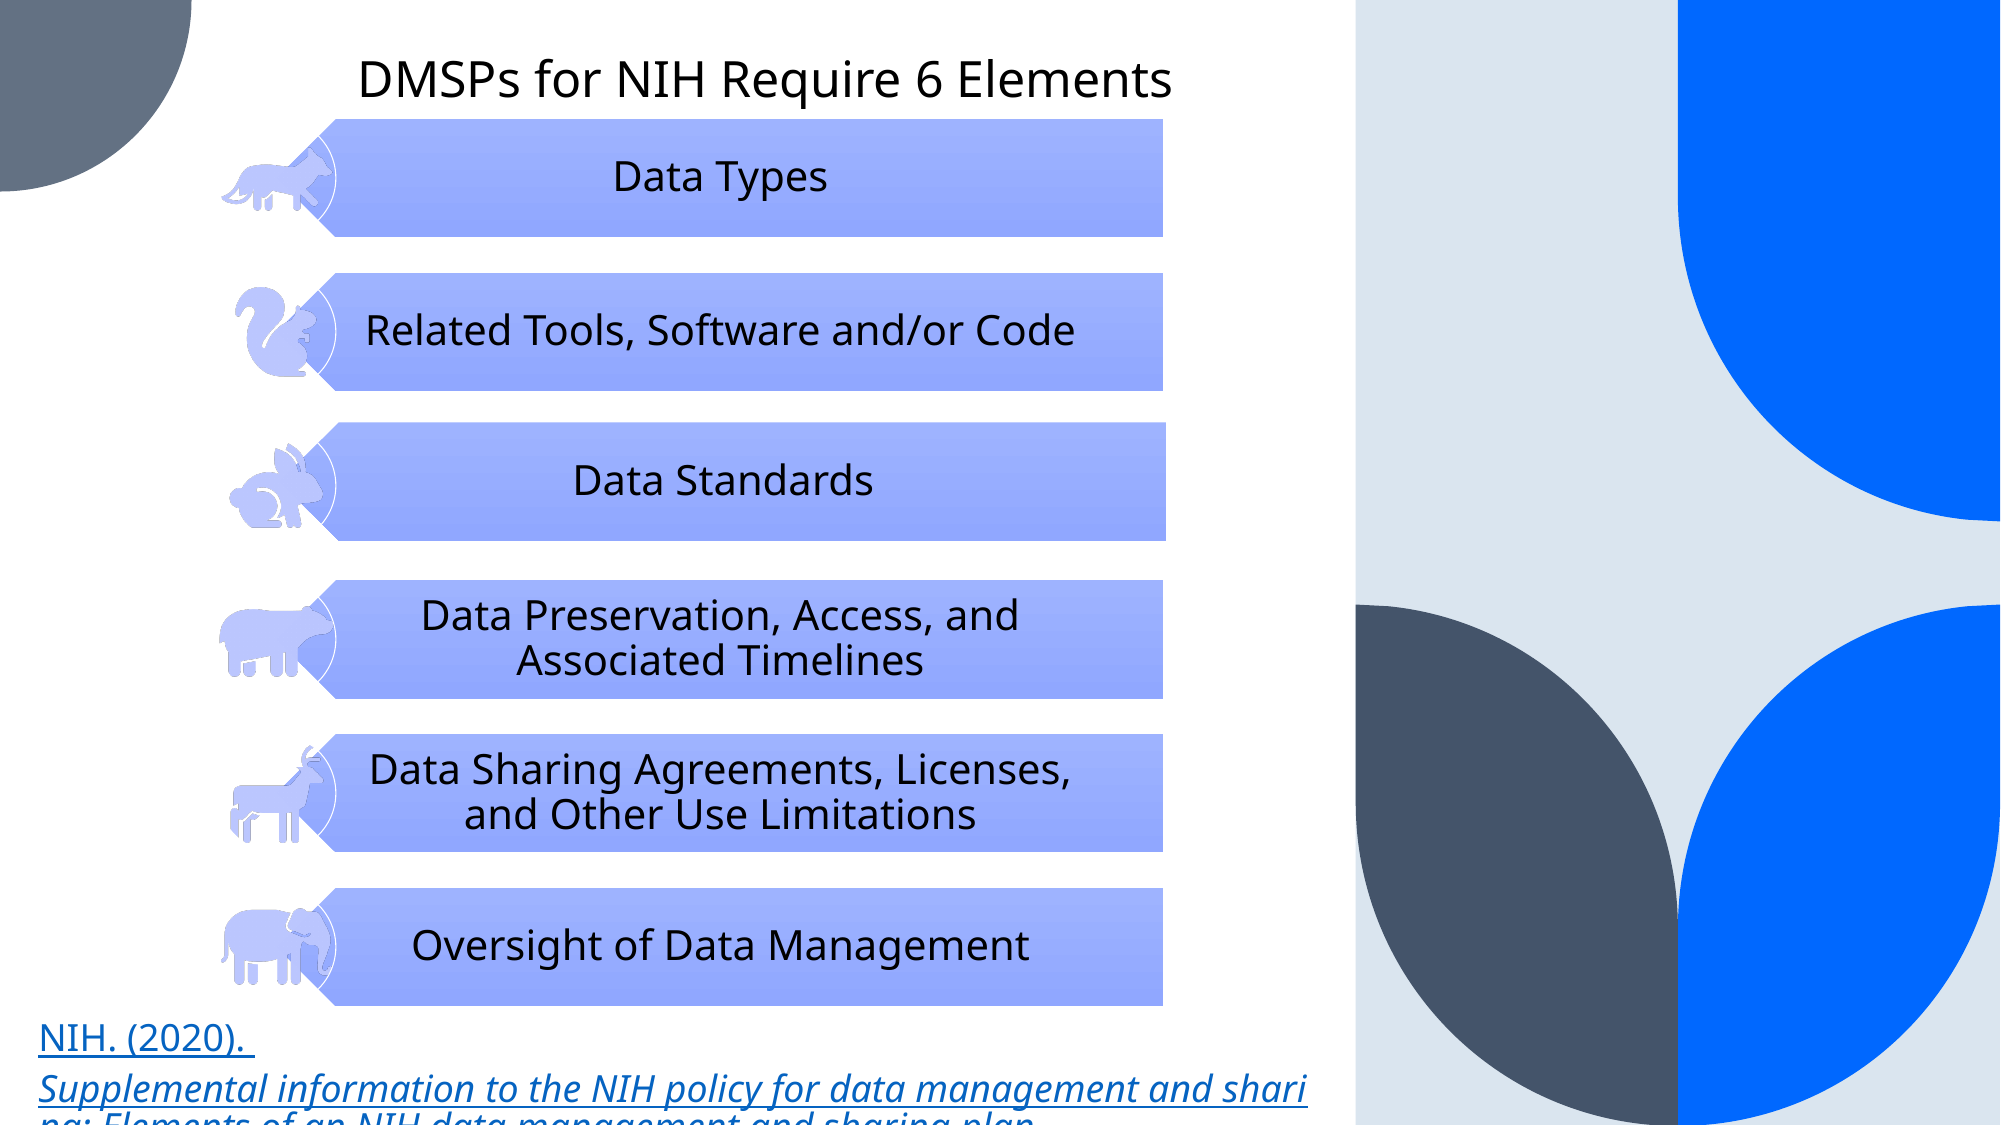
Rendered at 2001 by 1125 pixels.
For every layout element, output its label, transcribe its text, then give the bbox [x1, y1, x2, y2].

text_box NIH. (2020). Supplemental information to the NIH policy for data management and sharing: Elements of an NIH data management and sharing plan. [23, 1007, 1343, 1124]
title DMSPs for NIH Require 6 Elements [227, 39, 1305, 117]
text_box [23, 117, 1357, 1007]
